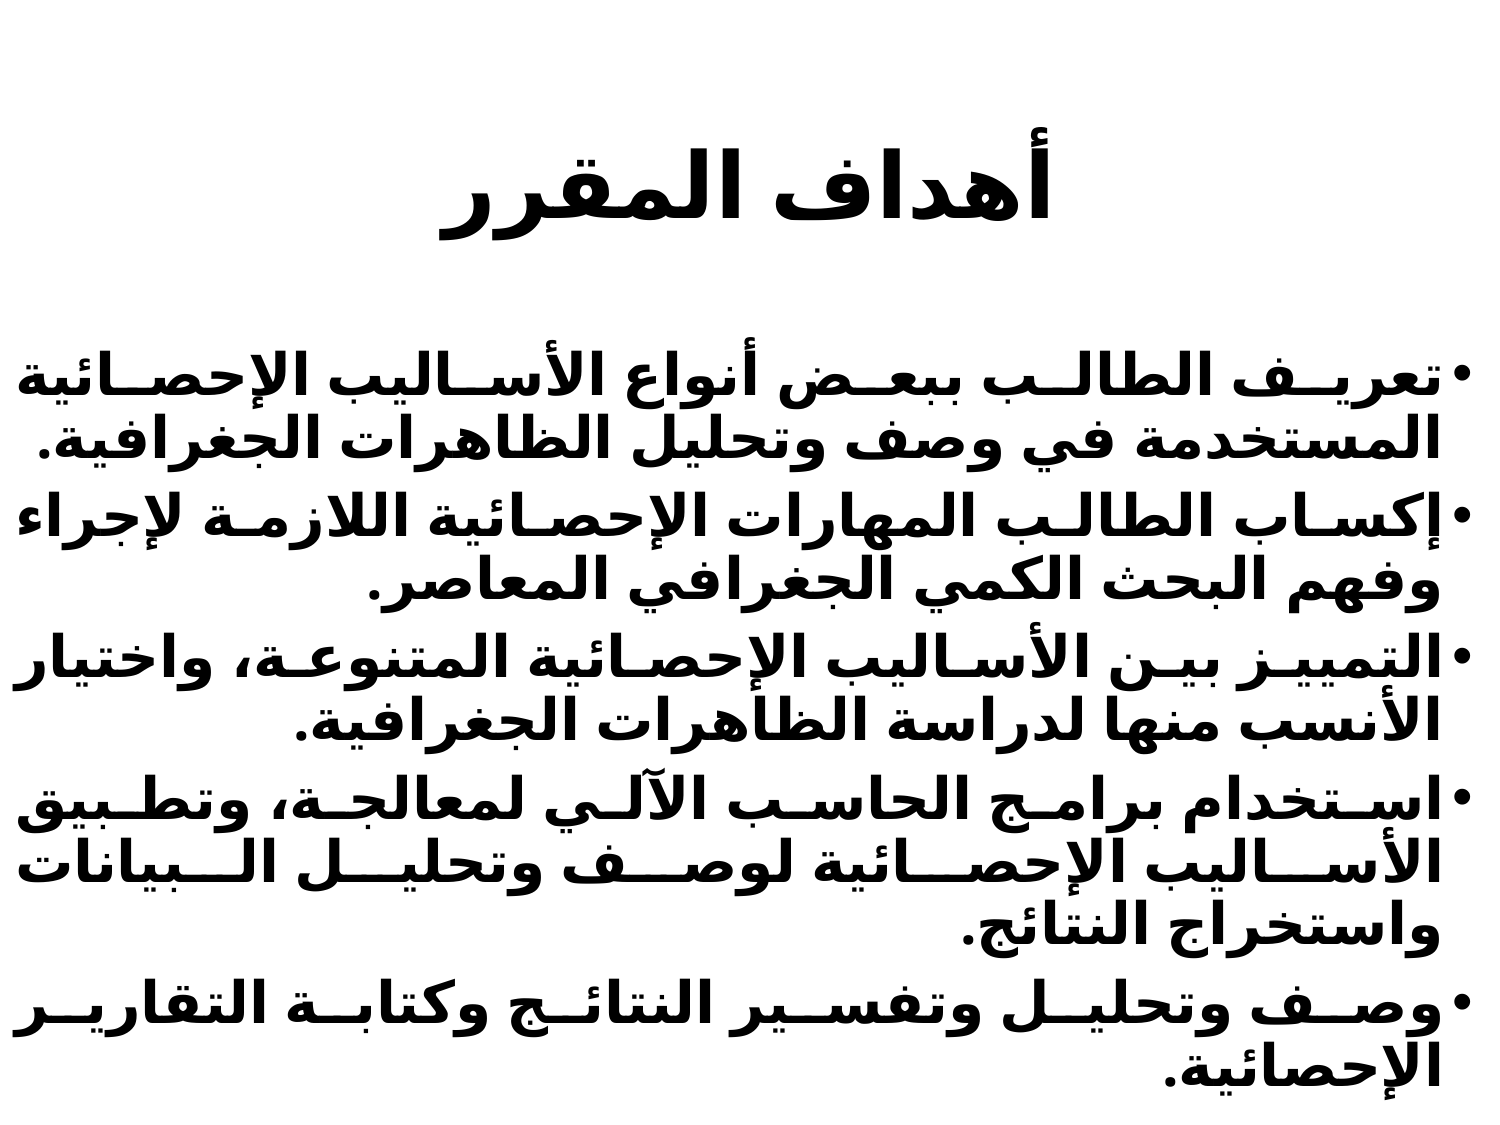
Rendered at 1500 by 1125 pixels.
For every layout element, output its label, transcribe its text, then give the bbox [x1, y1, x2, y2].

list تعريف الطالب ببعض أنواع الأساليب الإحصائية المستخدمة في وصف وتحليل الظاهرات الجغرافية. إكساب الطالب المهارات الإحصائية اللازمة لإجراء وفهم البحث الكمي الجغرافي المعاصر. التمييز بين الأساليب الإحصائية المتنوعة، واختيار الأنسب منها لدراسة الظاهرات الجغرافية. استخدام برامج الحاسب الآلي لمعالجة، وتطبيق الأساليب الإحصائية لوصف وتحليل البيانات واستخراج النتائج. وصف وتحليل وتفسير النتائج وكتابة التقارير الإحصائية. [0, 337, 1488, 1113]
title أهداف المقرر [75, 115, 1425, 263]
